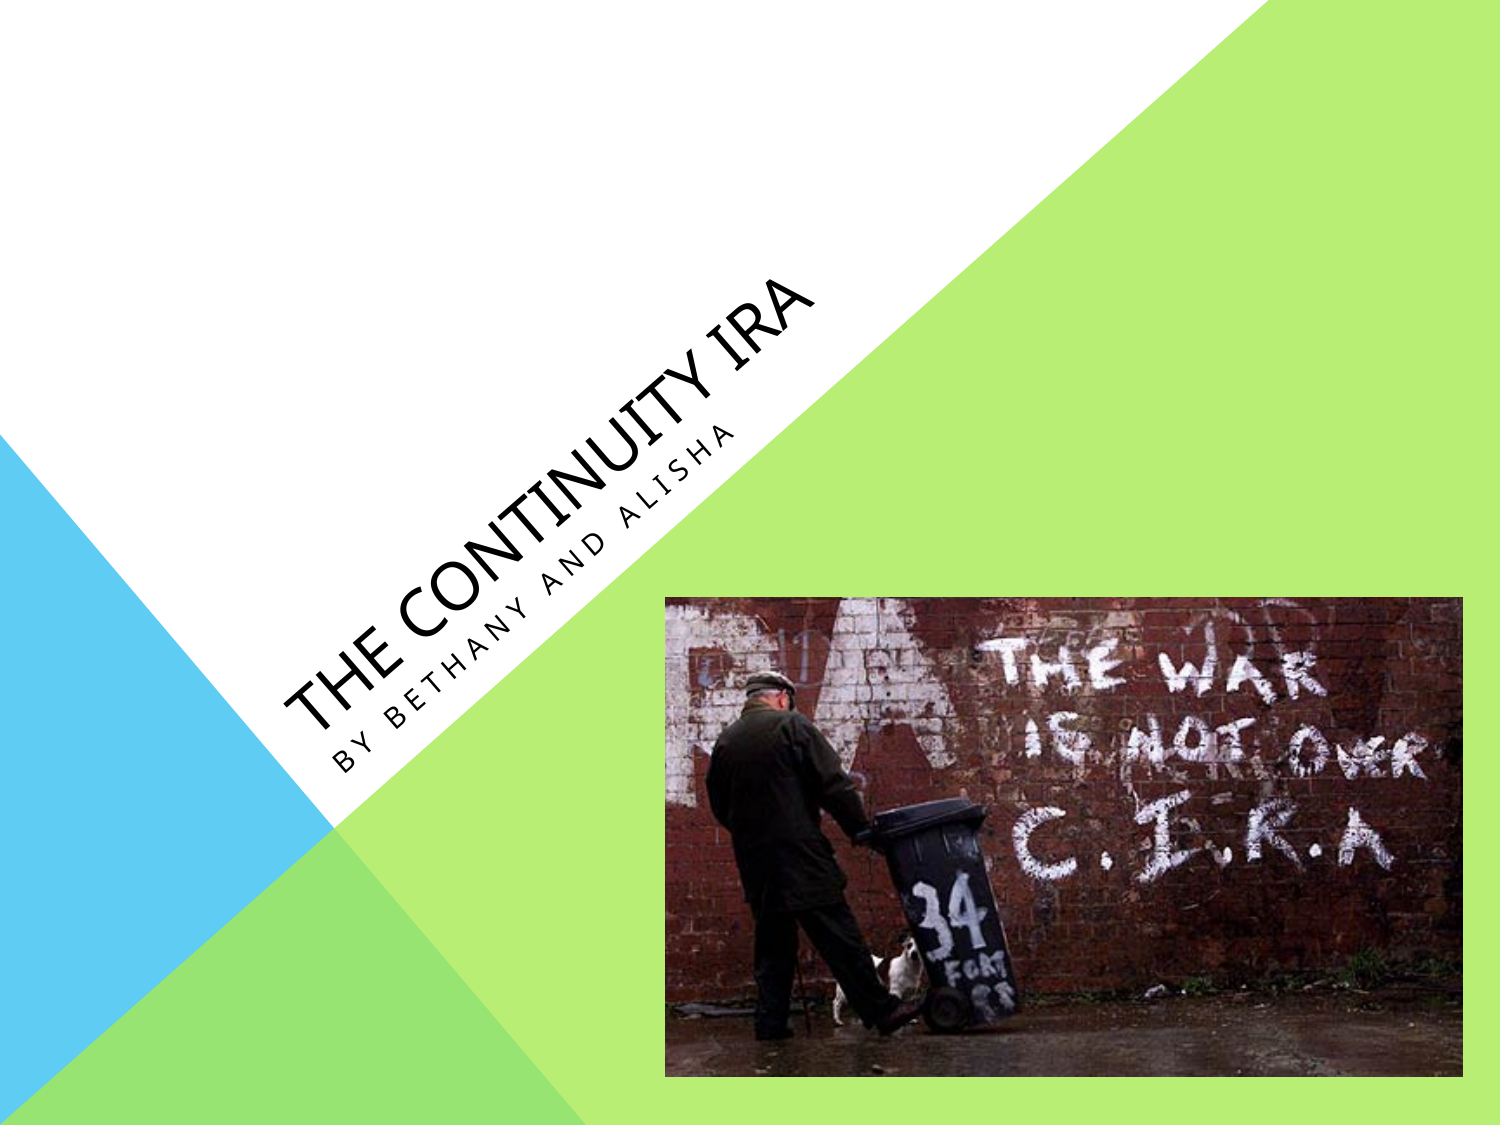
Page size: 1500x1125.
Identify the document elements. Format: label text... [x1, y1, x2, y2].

subtitle By Bethany and Alisha [312, 61, 1154, 804]
picture [665, 597, 1464, 1077]
title The Continuity IRA [182, 4, 1012, 761]
